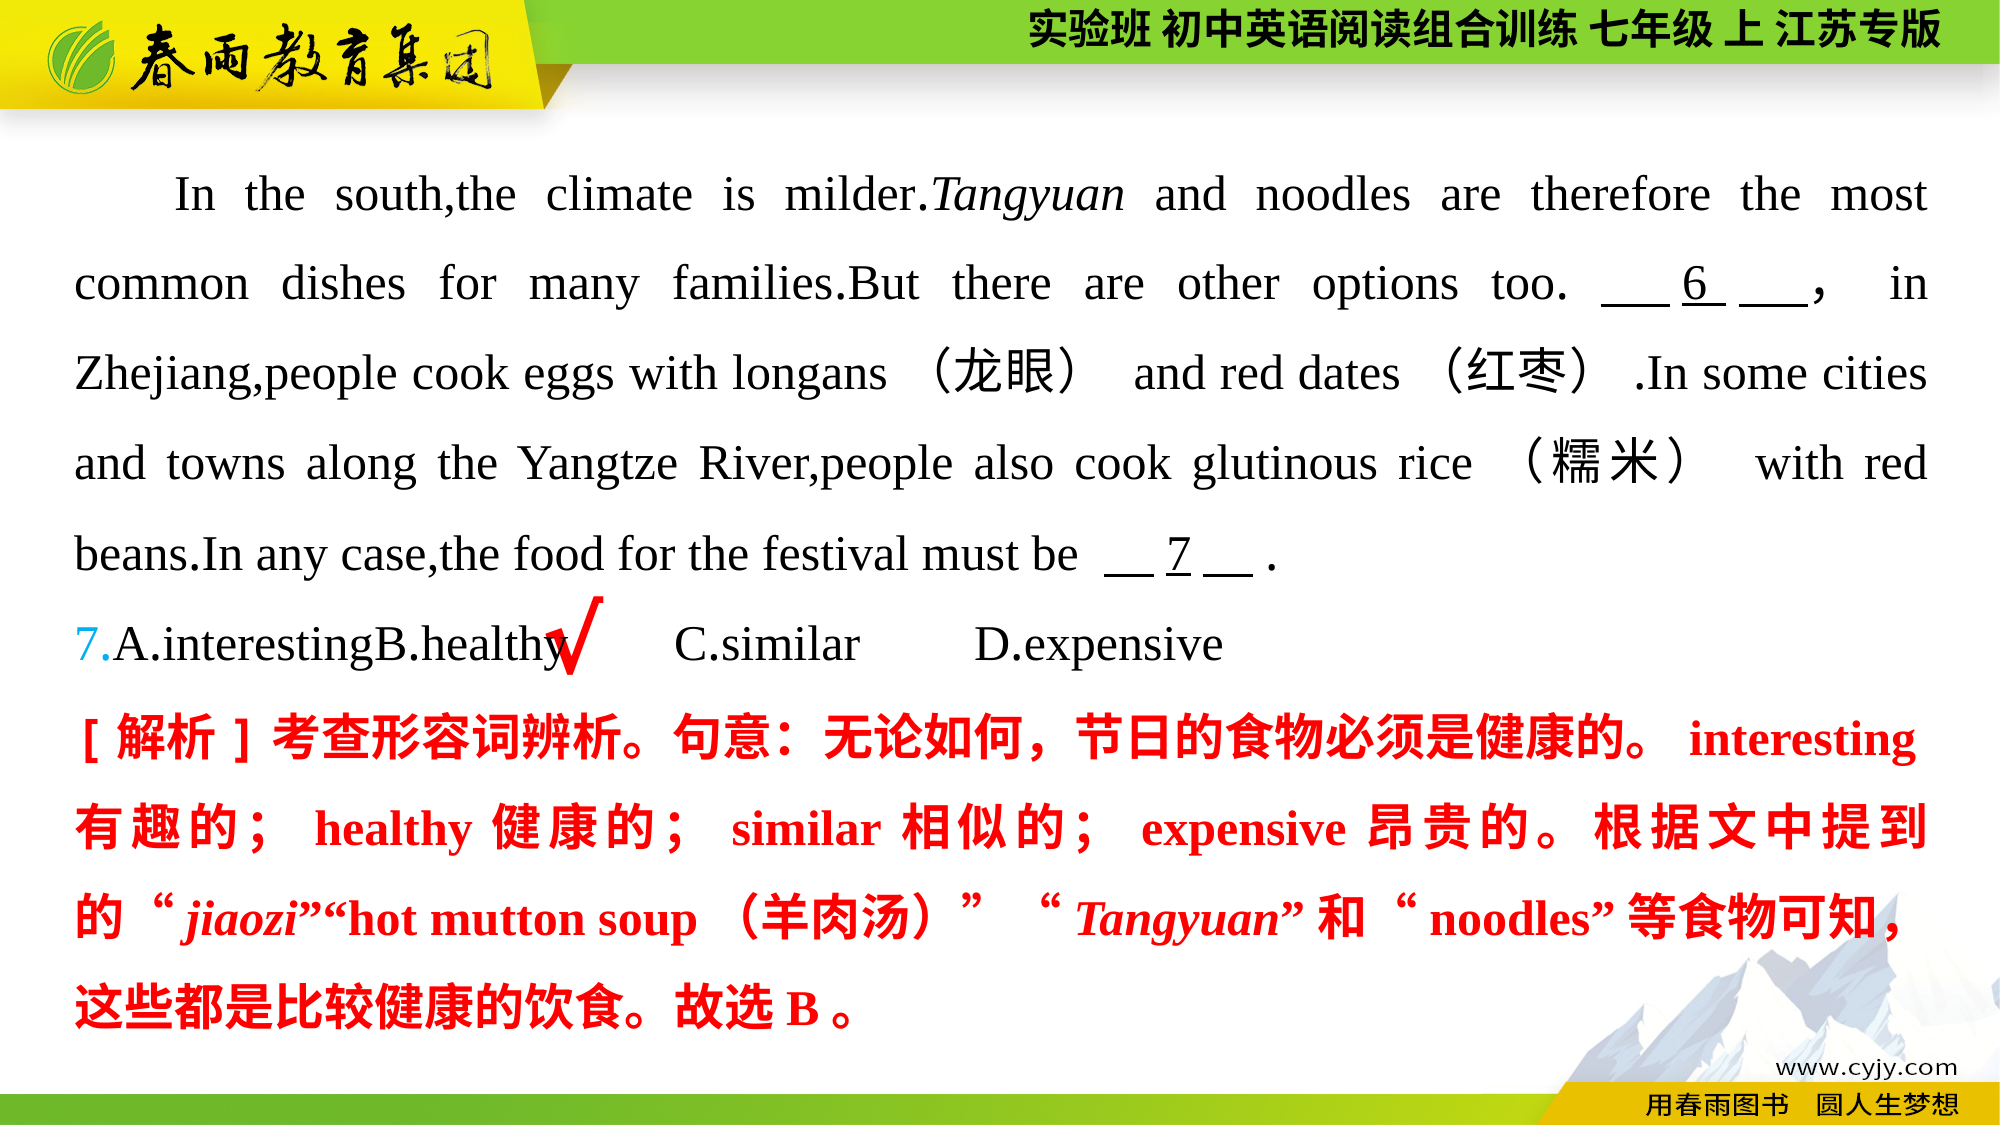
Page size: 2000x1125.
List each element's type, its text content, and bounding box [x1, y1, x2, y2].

text_box [解析]考查形容词辨析。句意：无论如何，节日的食物必须是健康的。interesting有趣的；healthy健康的；similar相似的；expensive昂贵的。根据文中提到的“jiaozi”“hot mutton soup（羊肉汤）”“Tangyuan”和“noodles”等食物可知，这些都是比较健康的饮食。故选B。 [59, 667, 1944, 1043]
list In the south,the climate is milder.Tangyuan and noodles are therefore the most common dishes for many families.But there are other options too. 6 ，in Zhejiang,people cook eggs with longans（龙眼） and red dates（红枣）.In some cities and towns along the Yangtze River,people also cook glutinous rice（糯米） with red beans.In any case,the food for the festival must be 7 . 7.A.interesting B.healthy C.similar D.expensive [59, 122, 1944, 667]
picture [0, 0, 2000, 1125]
